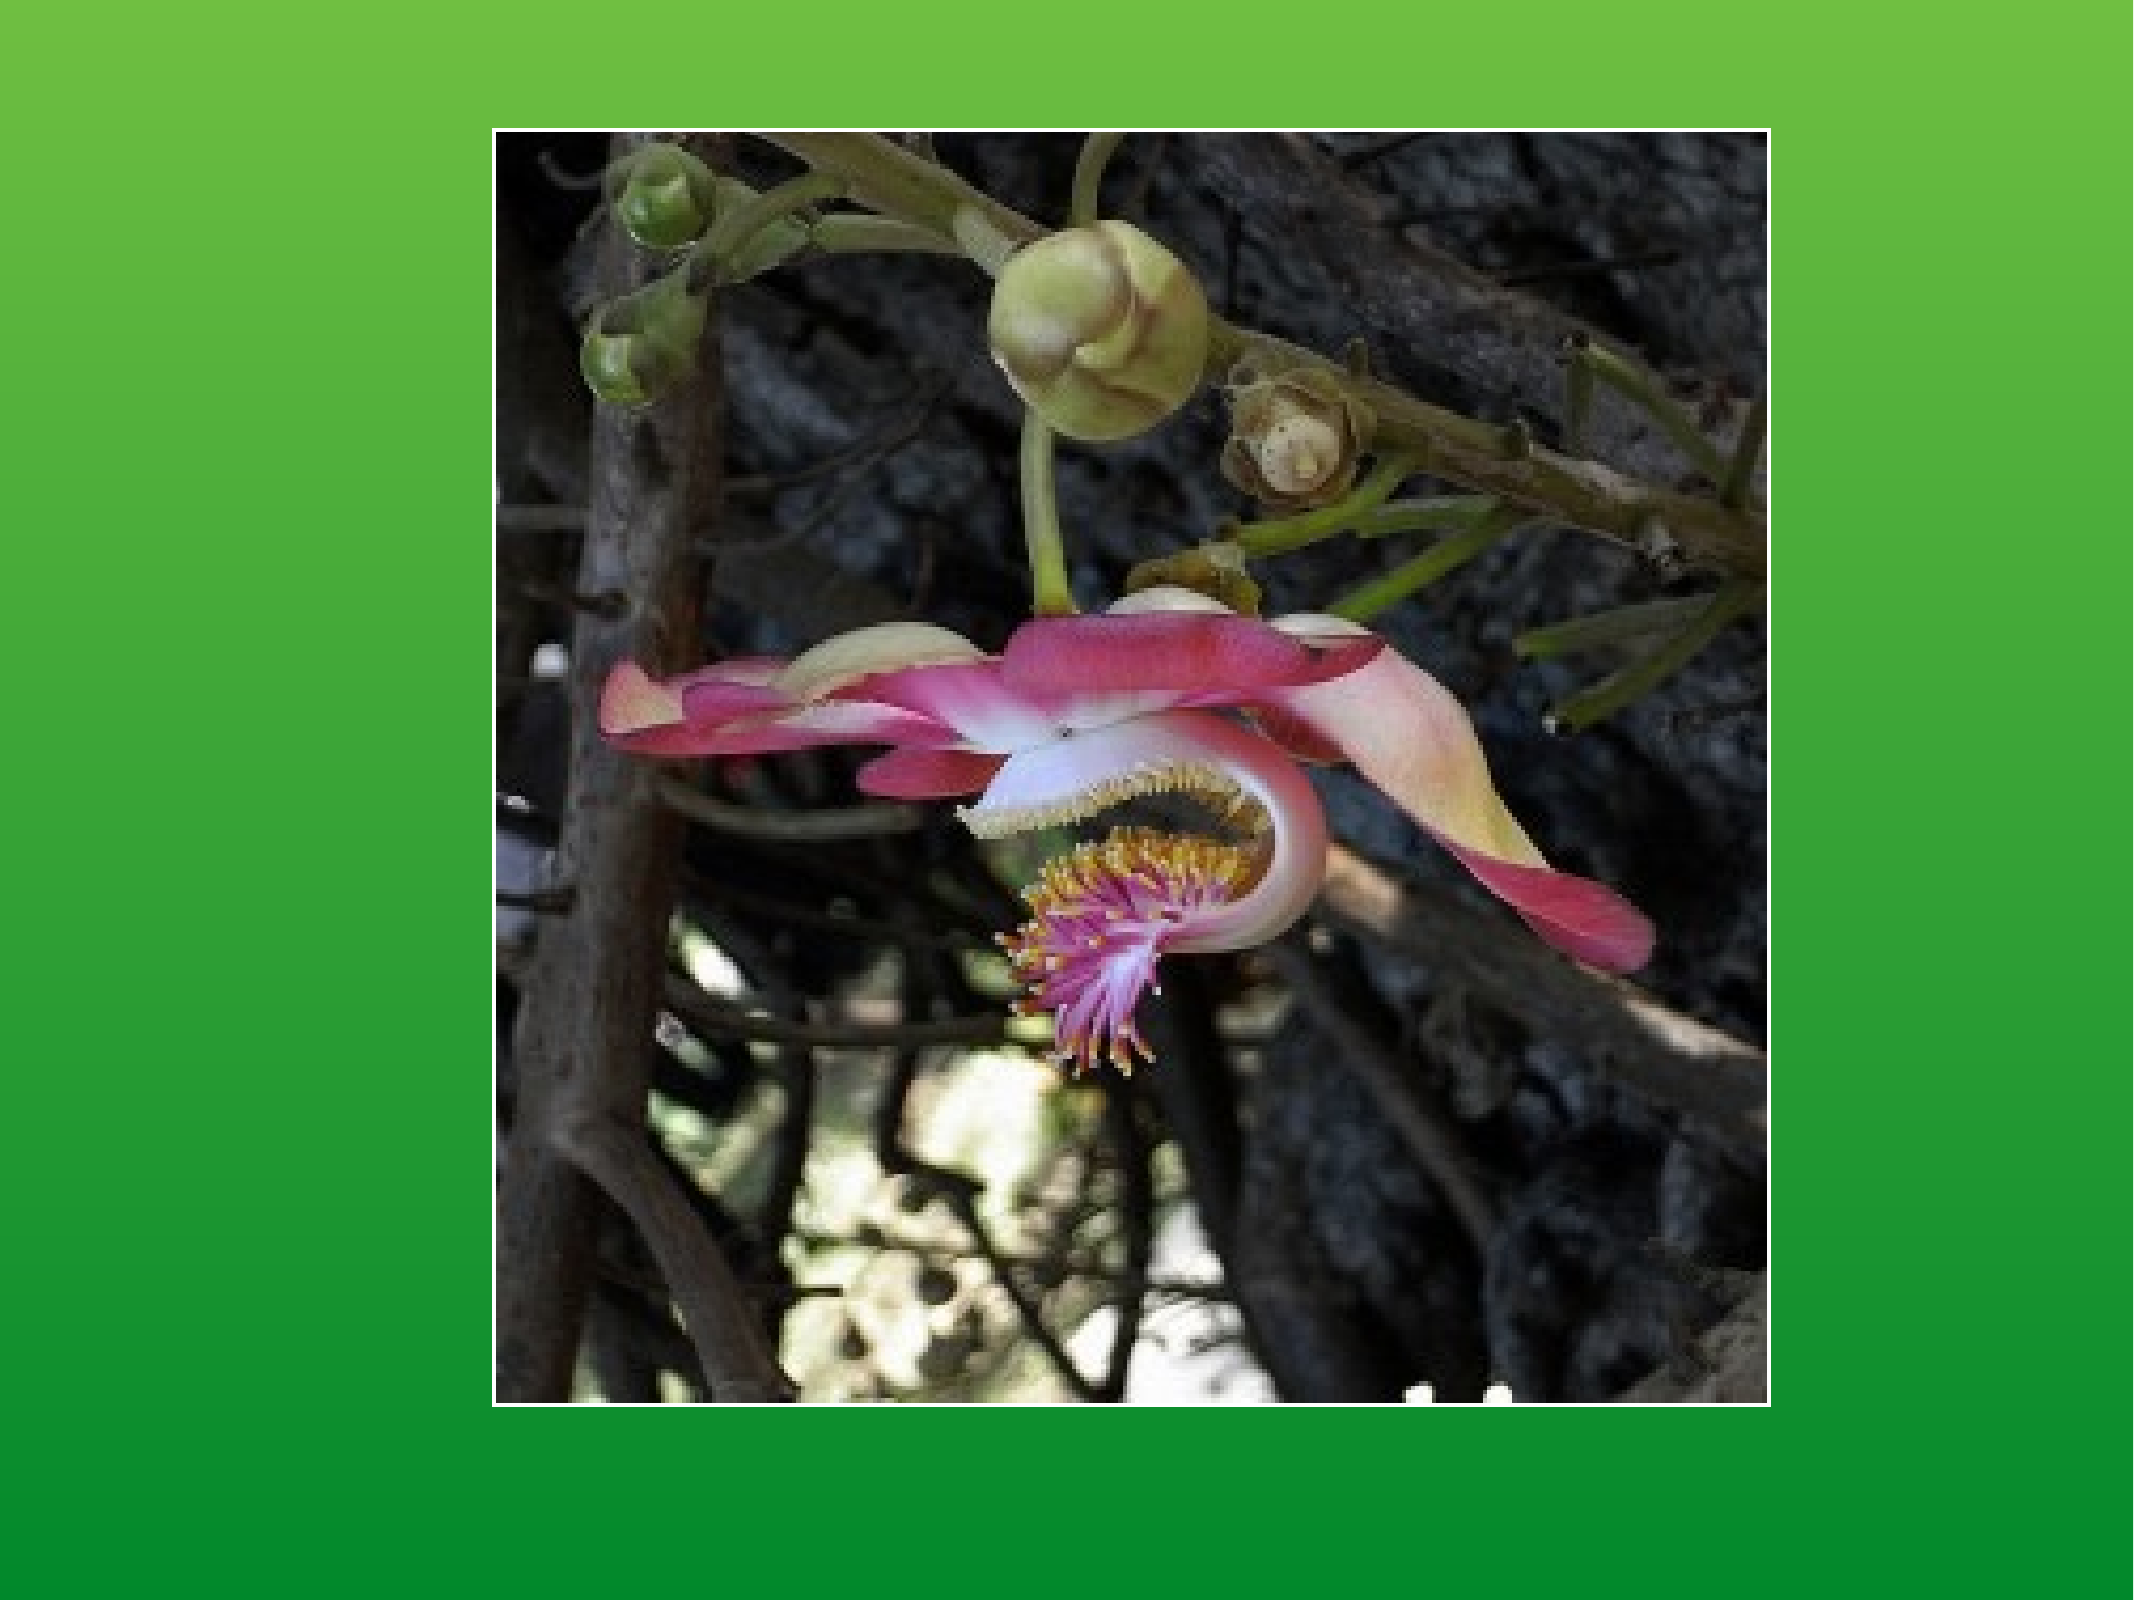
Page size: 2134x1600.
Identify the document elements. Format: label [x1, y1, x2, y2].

picture [495, 131, 1768, 1403]
